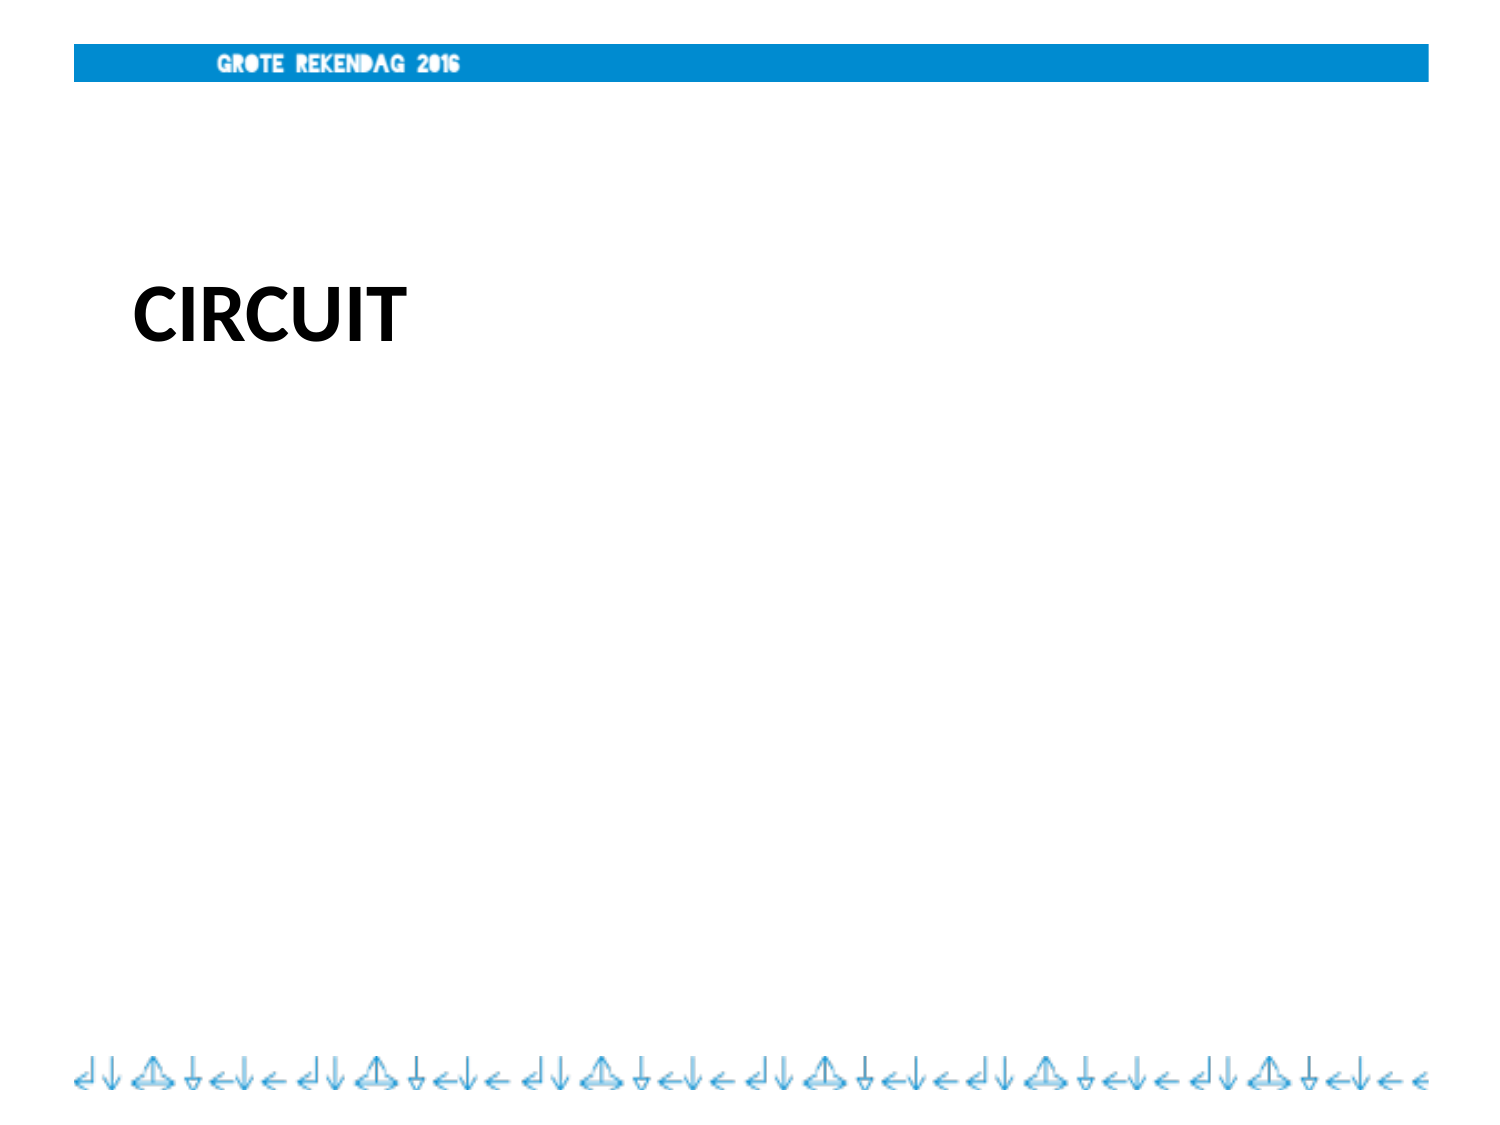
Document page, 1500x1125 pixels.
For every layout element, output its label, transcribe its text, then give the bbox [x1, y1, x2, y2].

picture [296, 54, 405, 72]
title circuit [118, 250, 1394, 947]
picture [217, 54, 284, 72]
picture [417, 54, 459, 72]
picture [73, 1056, 1429, 1090]
